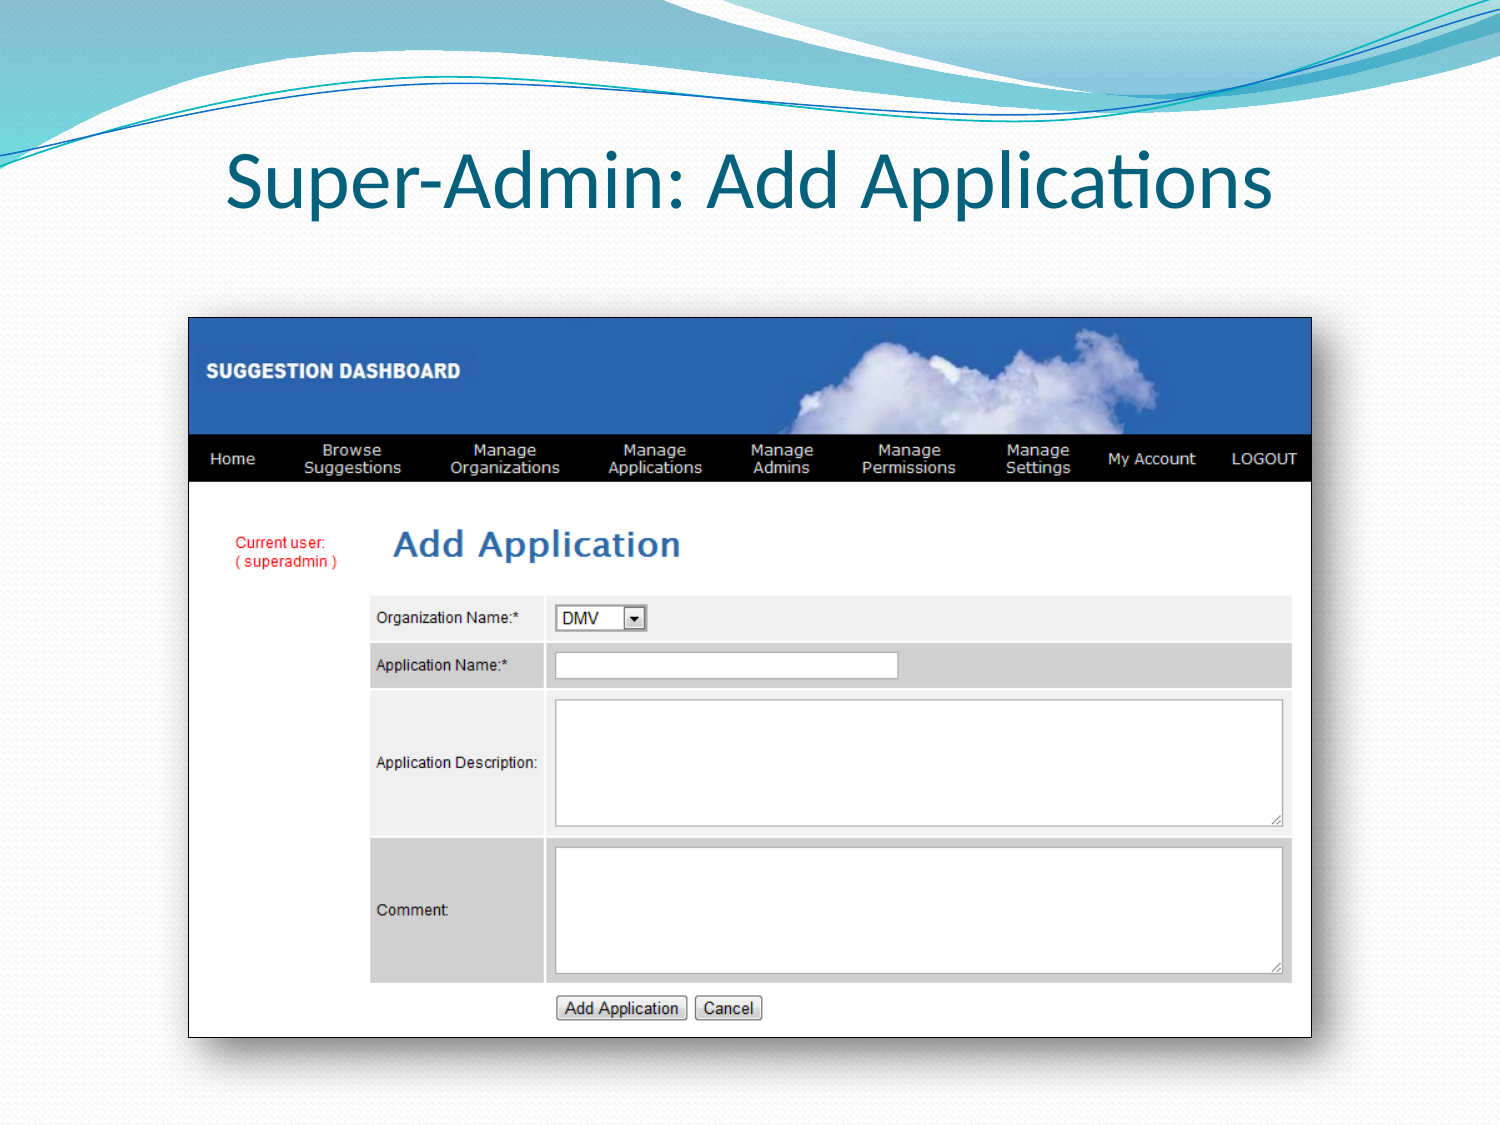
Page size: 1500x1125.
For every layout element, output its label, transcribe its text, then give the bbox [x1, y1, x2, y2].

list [188, 317, 1312, 1038]
title Super-Admin: Add Applications [75, 50, 1425, 225]
